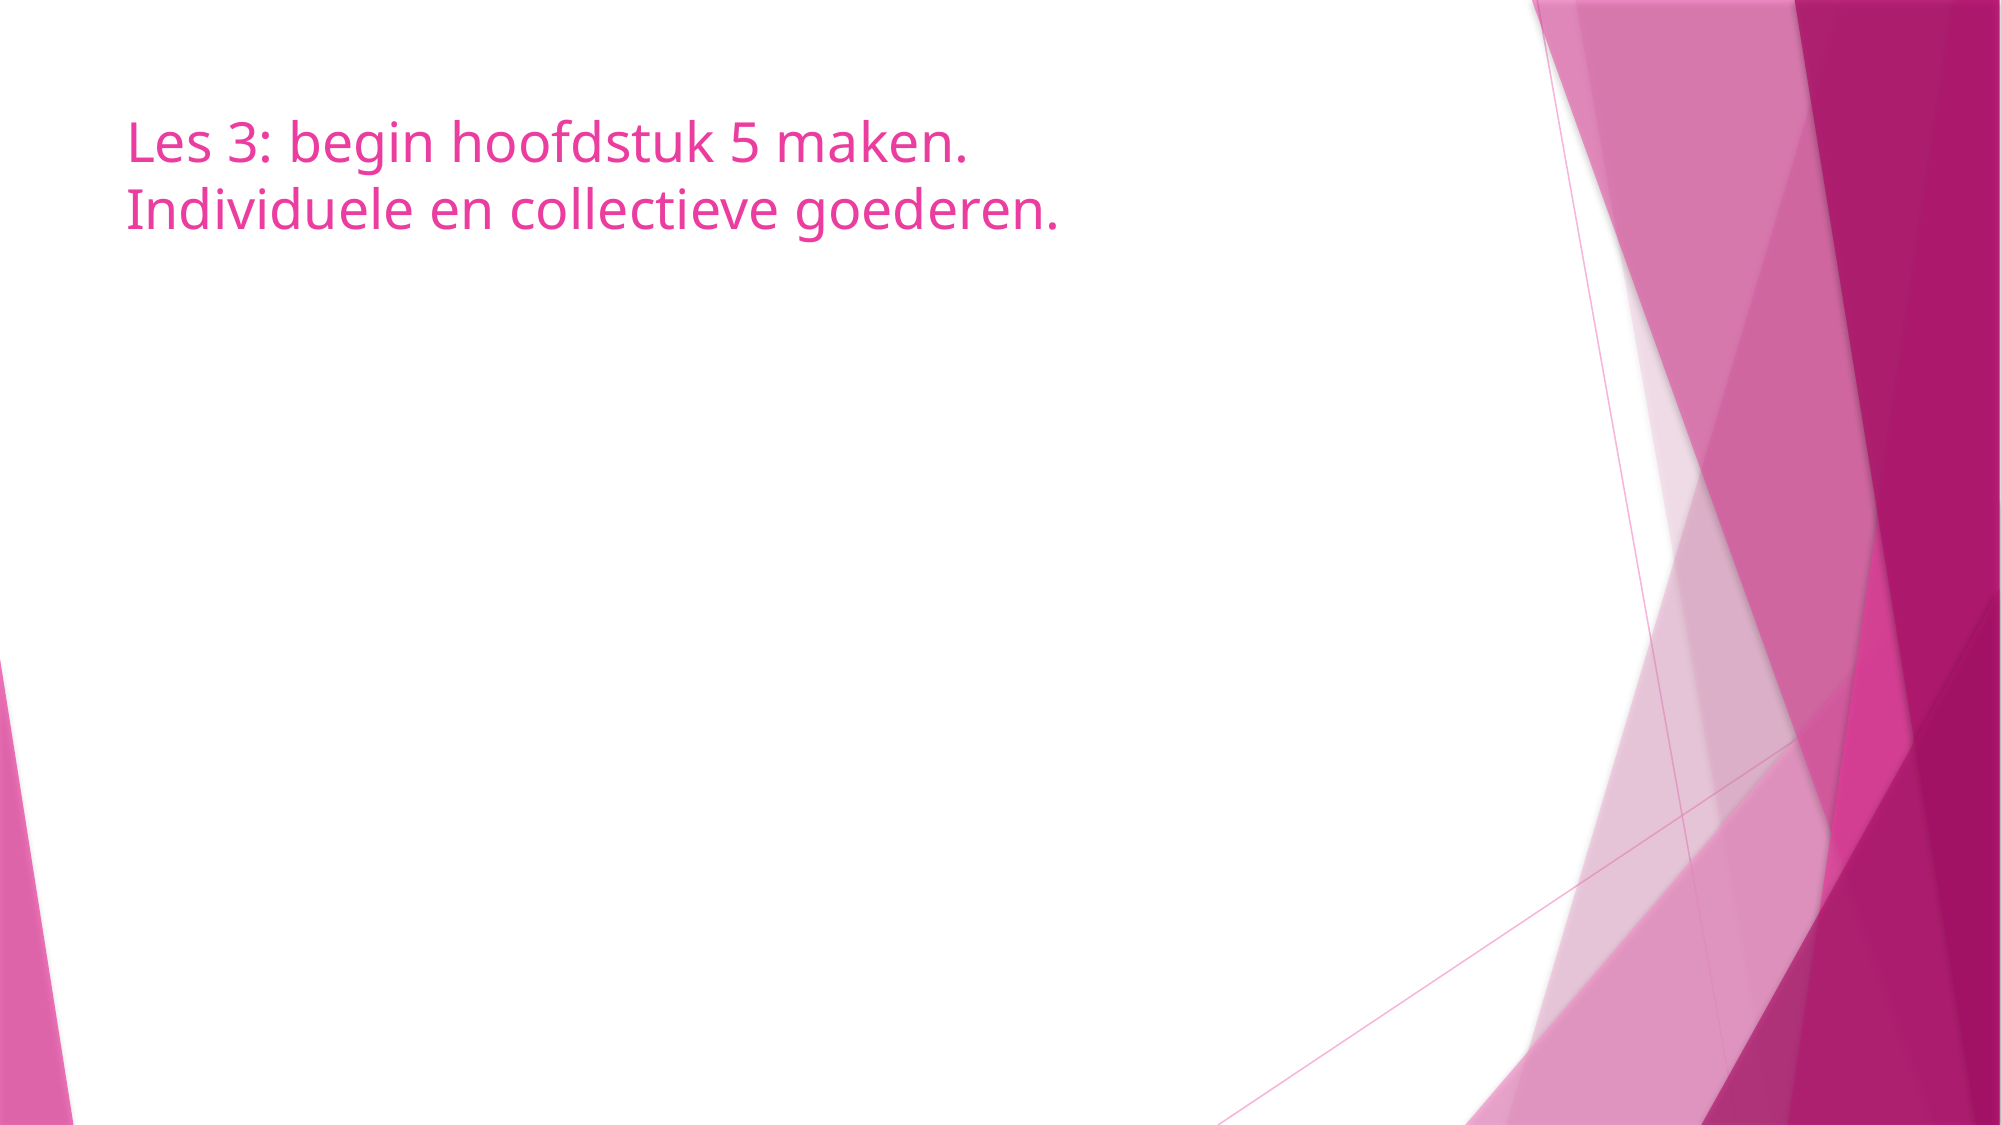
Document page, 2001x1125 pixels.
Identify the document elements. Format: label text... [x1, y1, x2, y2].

title Les 3: begin hoofdstuk 5 maken. Individuele en collectieve goederen. [111, 99, 1522, 317]
